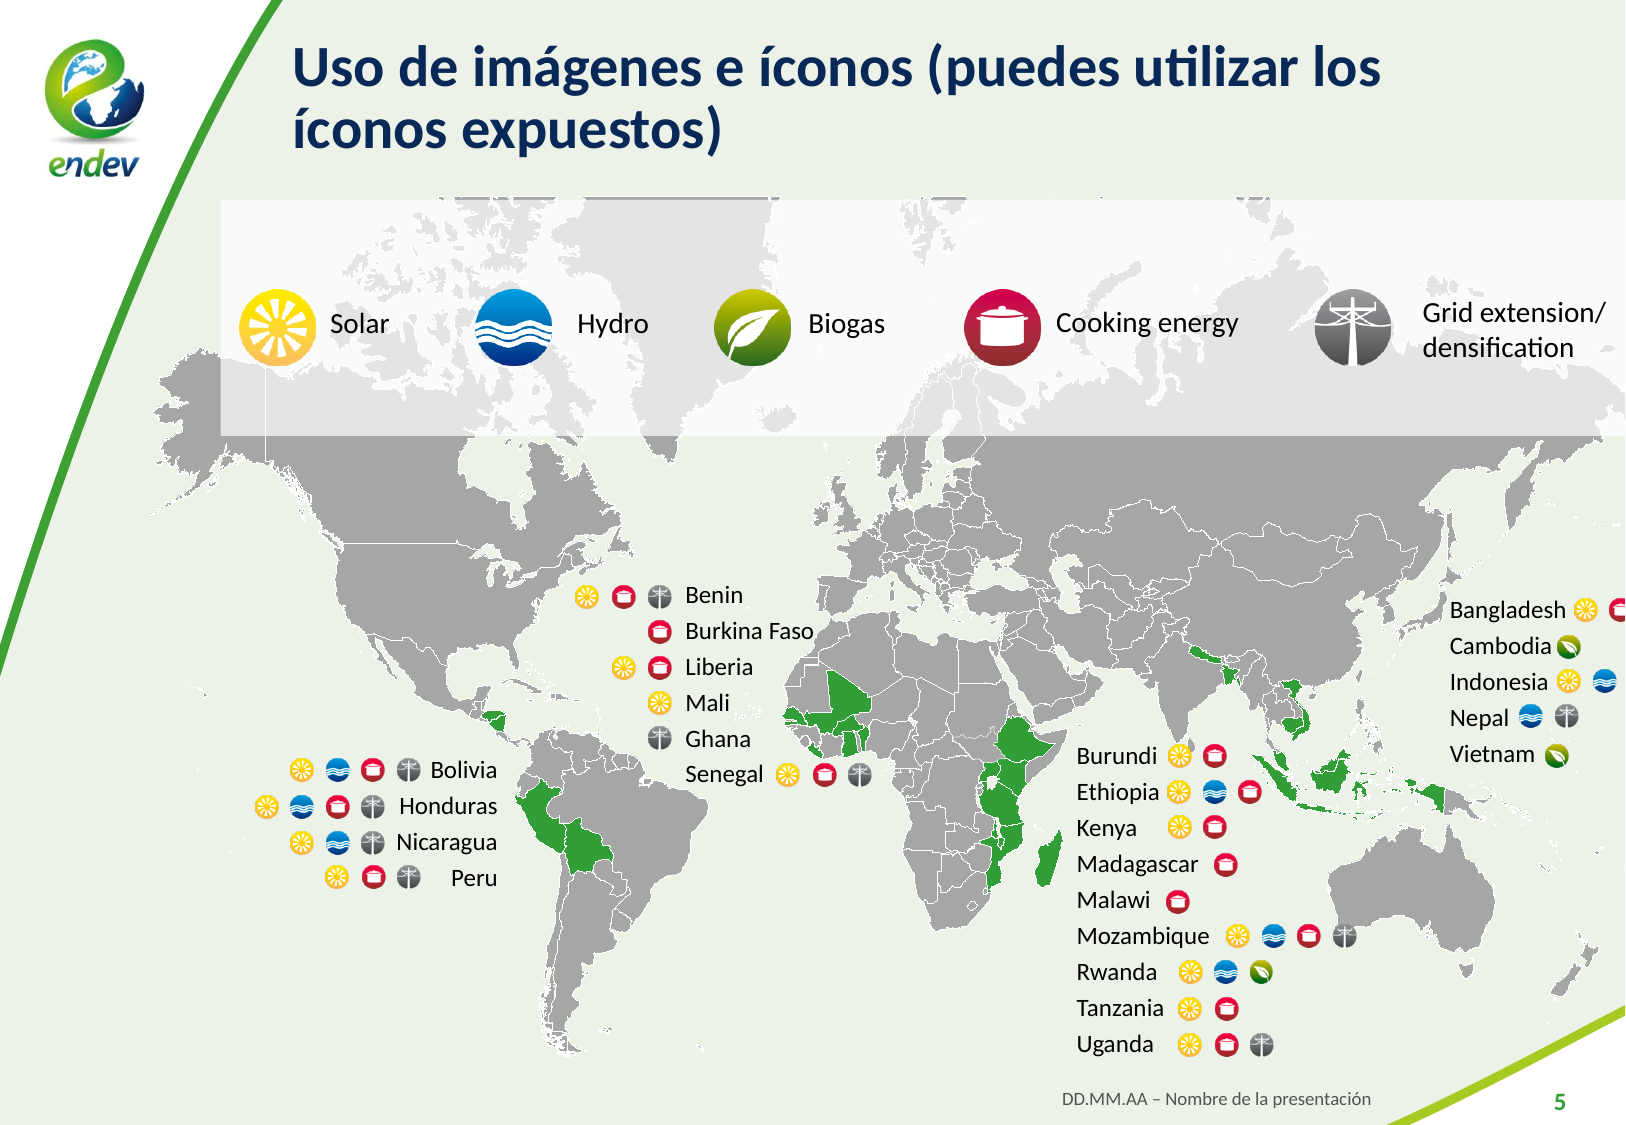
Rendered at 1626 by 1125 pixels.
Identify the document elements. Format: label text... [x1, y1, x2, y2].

footer DD.MM.AA – Nombre de la presentación [871, 1076, 1387, 1124]
title Uso de imágenes e íconos (puedes utilizar los íconos expuestos) [292, 19, 1557, 170]
slide_number 5 [1516, 1076, 1604, 1125]
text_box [127, 195, 1625, 1068]
picture [32, 39, 157, 177]
